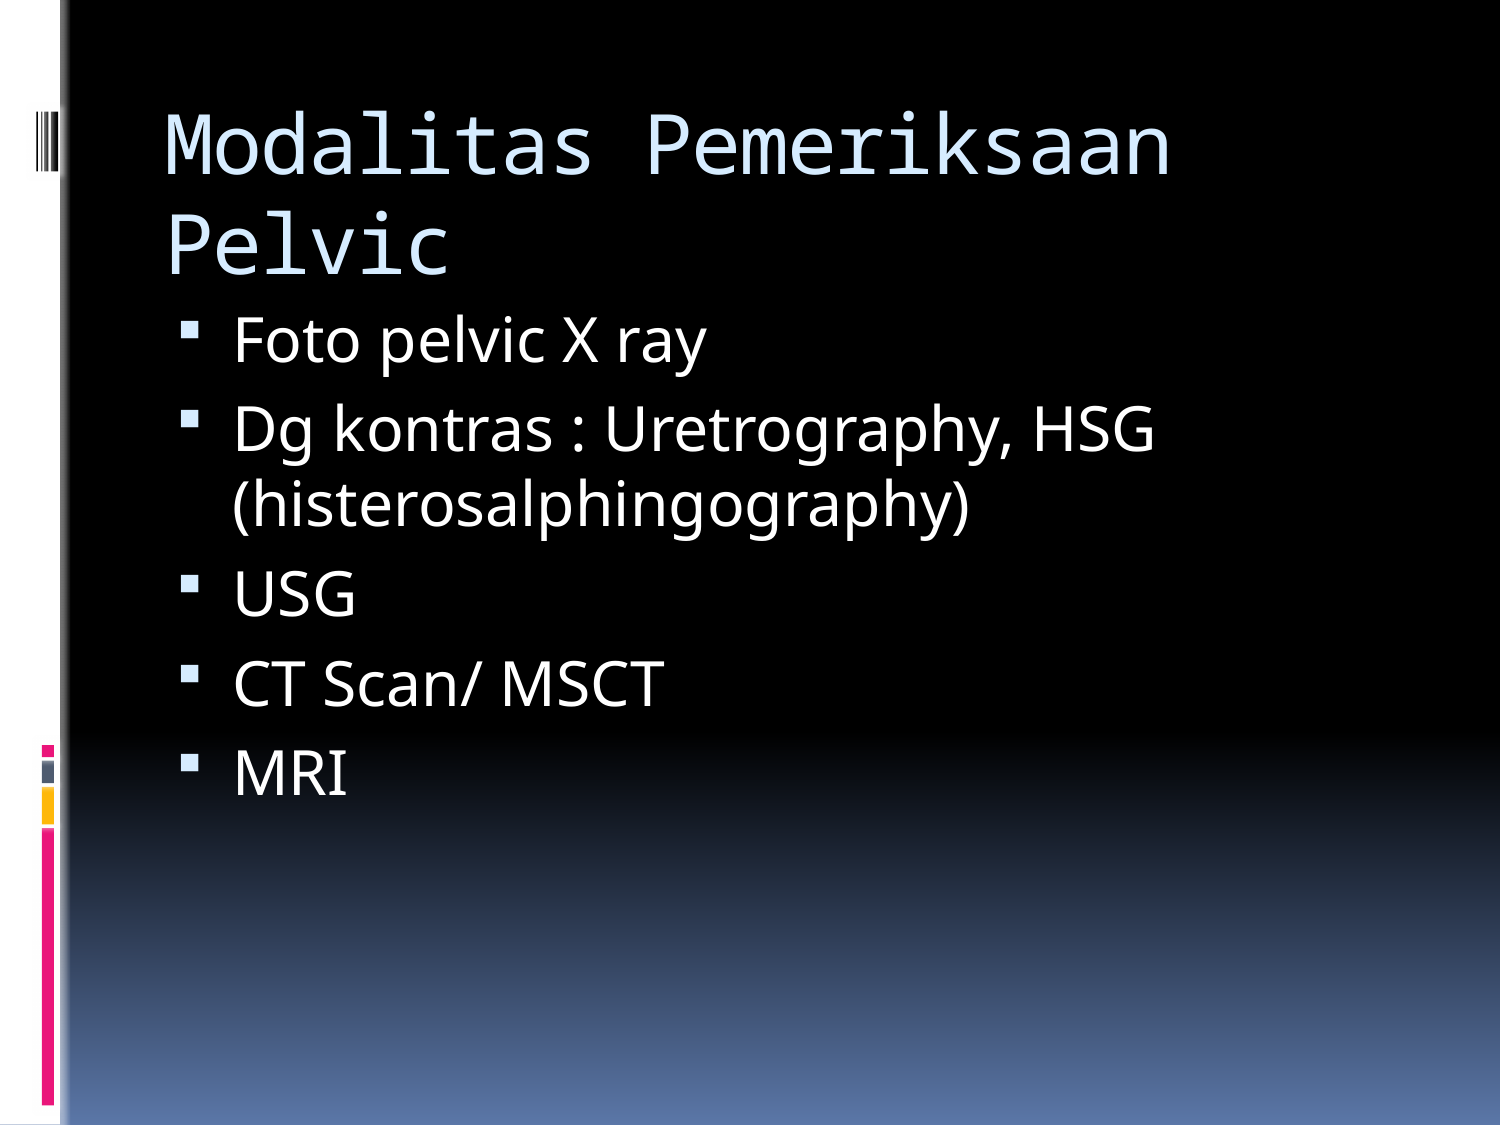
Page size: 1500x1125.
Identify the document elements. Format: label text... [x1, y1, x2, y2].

list Foto pelvic X ray Dg kontras : Uretrography, HSG (histerosalphingography) USG CT Scan/ MSCT MRI [150, 292, 1425, 1043]
title Modalitas Pemeriksaan Pelvic [150, 83, 1425, 234]
